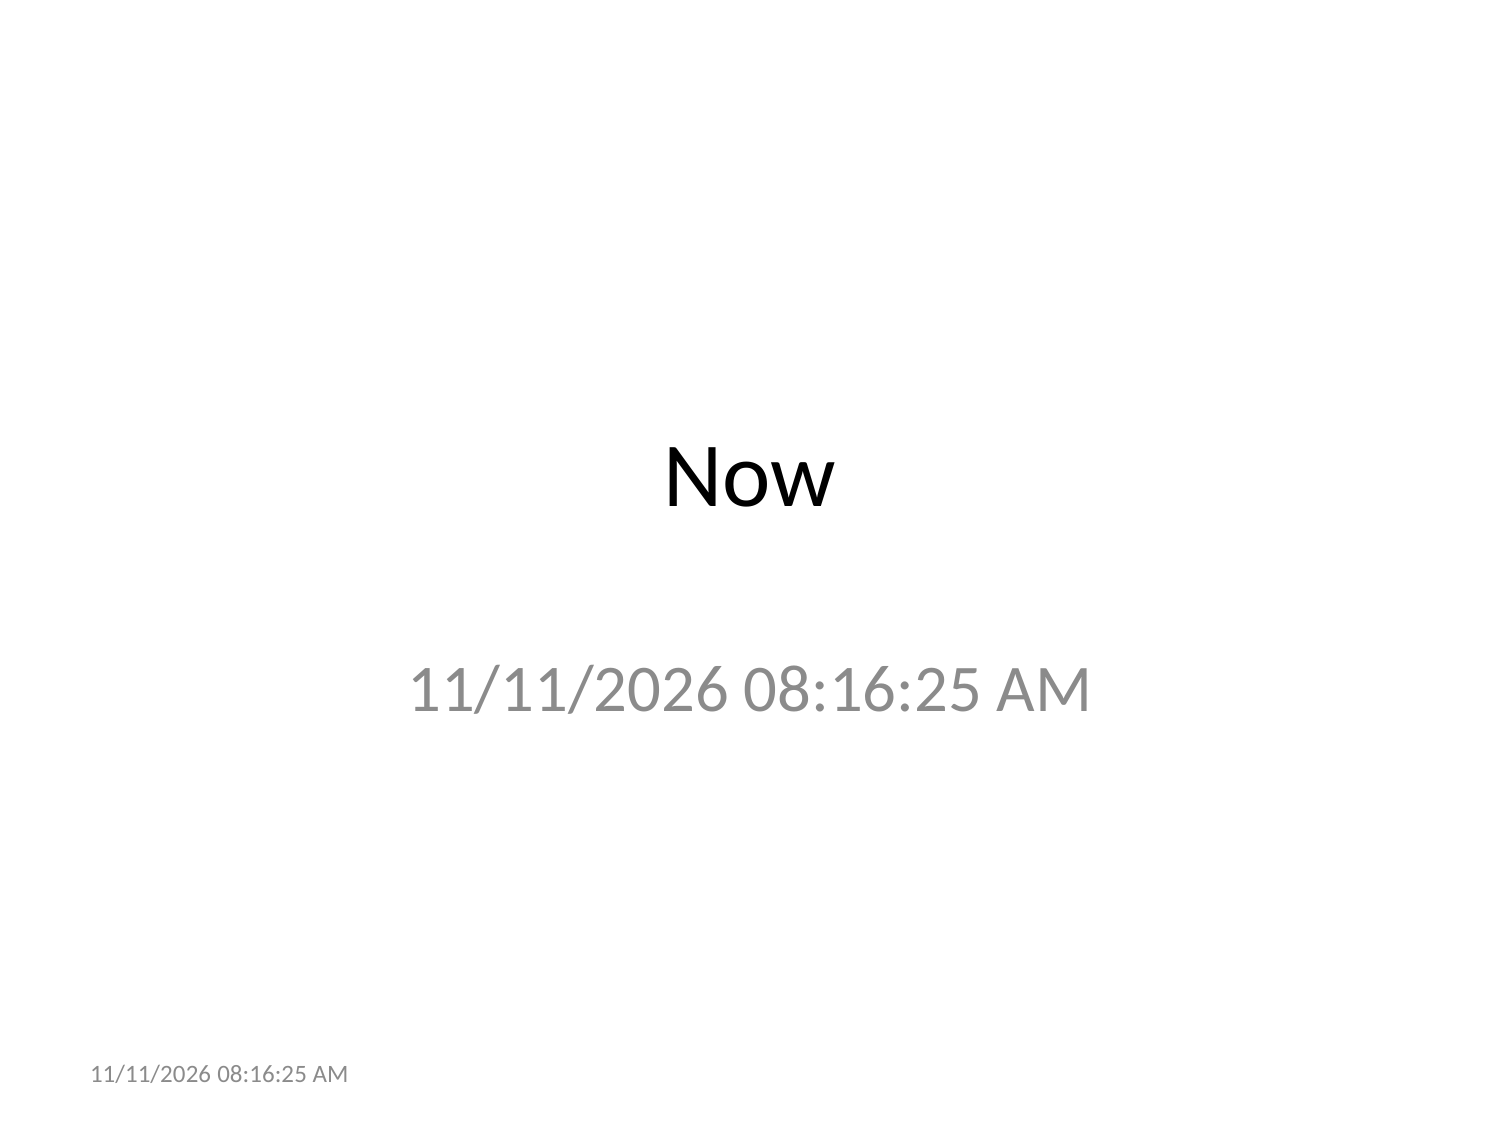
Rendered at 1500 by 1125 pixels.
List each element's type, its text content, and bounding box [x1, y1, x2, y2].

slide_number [75, 1042, 425, 1103]
title Now [112, 349, 1388, 591]
subtitle 2011-12-19 10:20:04 AM [225, 637, 1275, 925]
